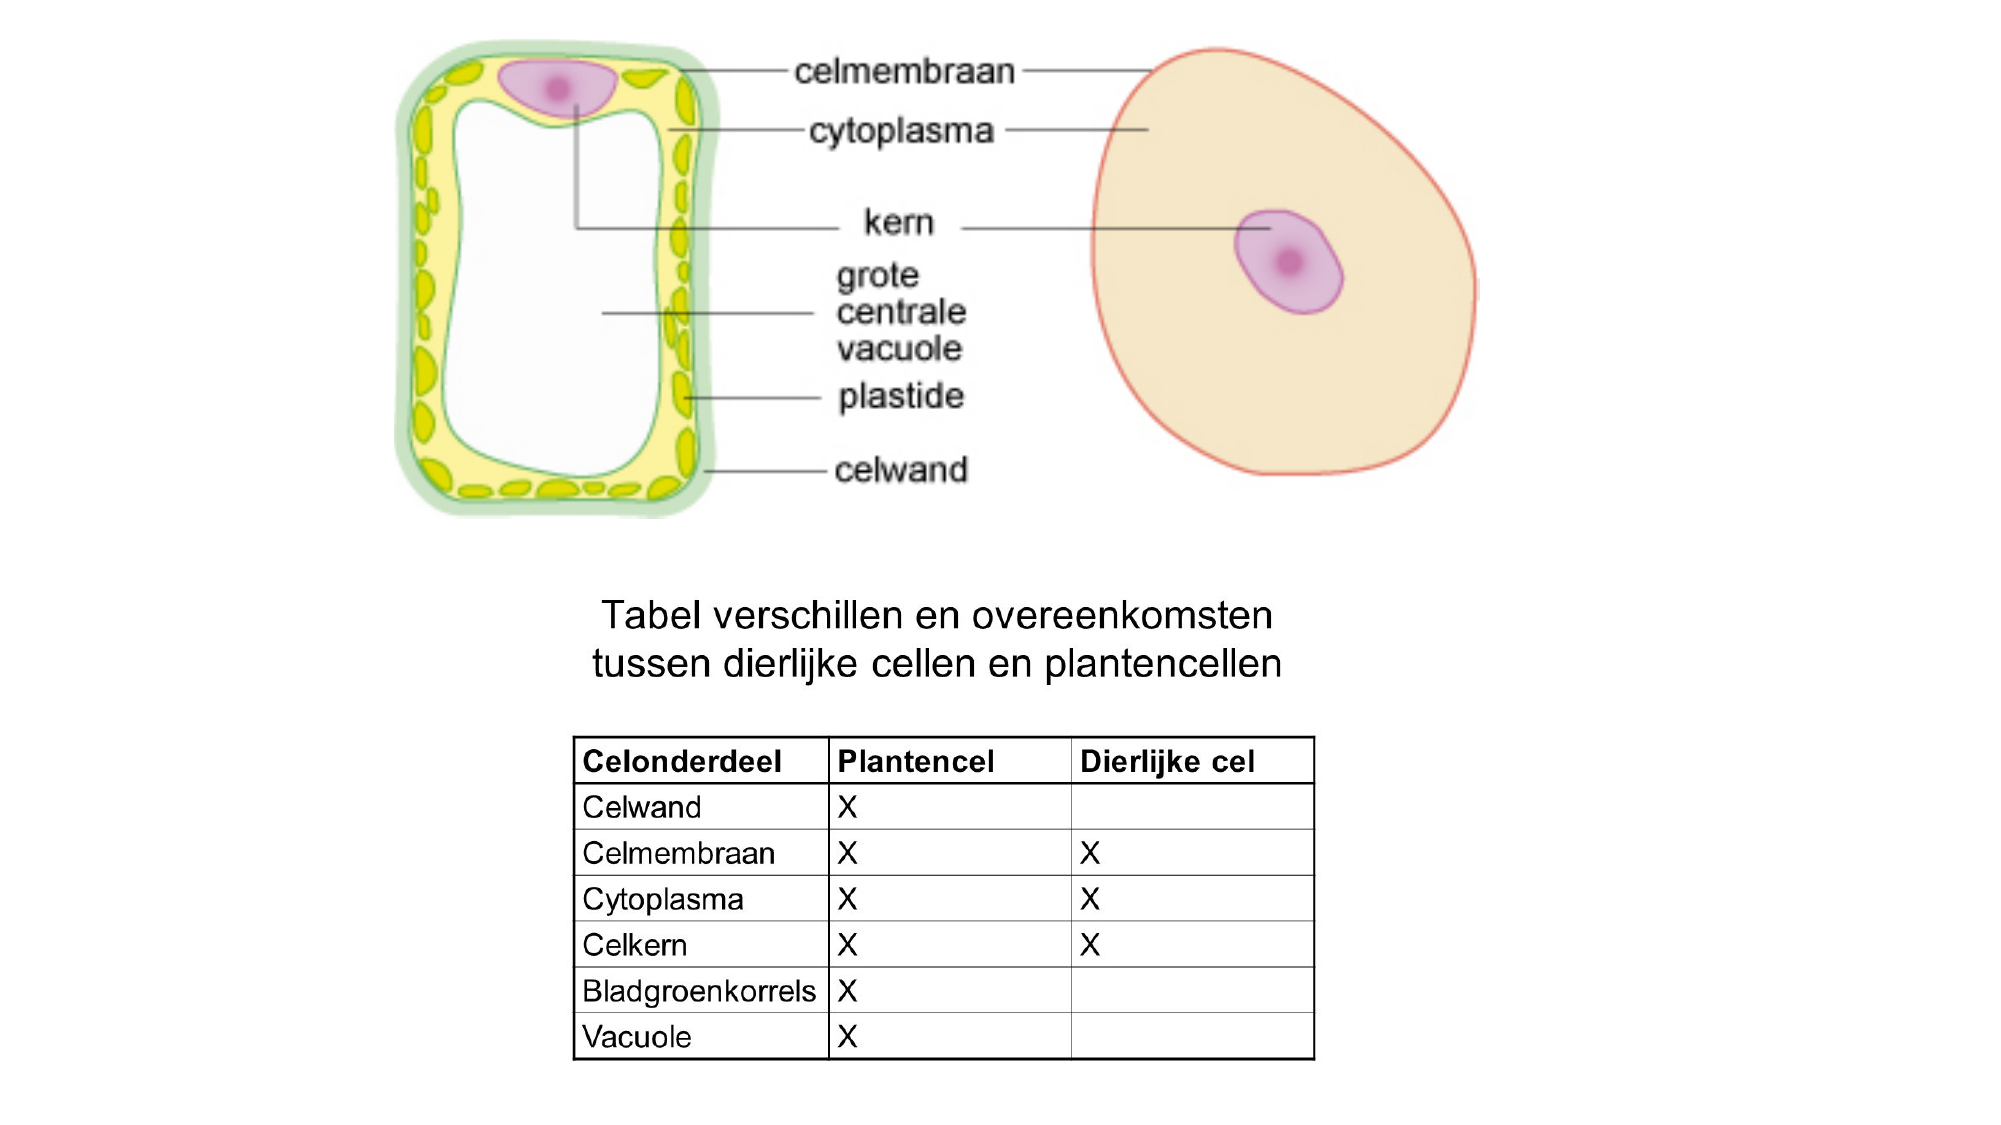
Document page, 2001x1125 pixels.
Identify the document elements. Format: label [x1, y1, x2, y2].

picture [532, 535, 1342, 1125]
picture [393, 39, 1480, 519]
